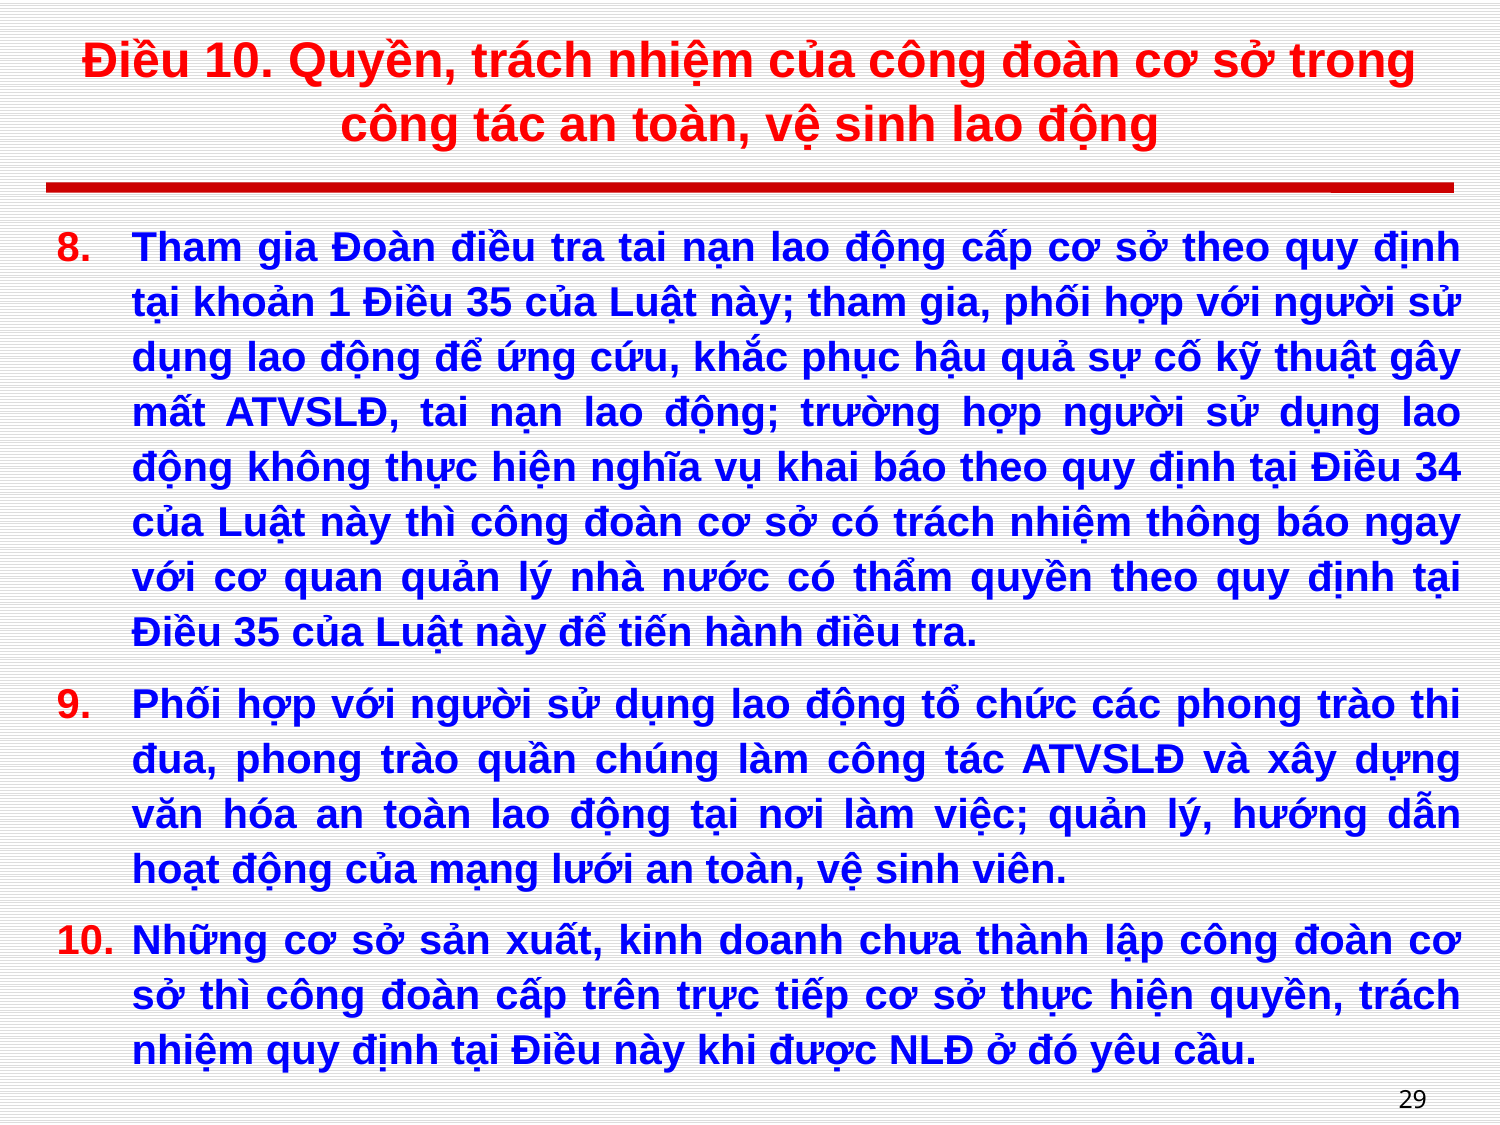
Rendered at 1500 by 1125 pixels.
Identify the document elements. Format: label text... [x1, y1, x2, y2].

text_box Tham gia Đoàn điều tra tai nạn lao động cấp cơ sở theo quy định tại khoản 1 Điều 35 của Luật này; tham gia, phối hợp với người sử dụng lao động để ứng cứu, khắc phục hậu quả sự cố kỹ thuật gây mất ATVSLĐ, tai nạn lao động; trường hợp người sử dụng lao động không thực hiện nghĩa vụ khai báo theo quy định tại Điều 34 của Luật này thì công đoàn cơ sở có trách nhiệm thông báo ngay với cơ quan quản lý nhà nước có thẩm quyền theo quy định tại Điều 35 của Luật này để tiến hành điều tra. Phối hợp với người sử dụng lao động tổ chức các phong trào thi đua, phong trào quần chúng làm công tác ATVSLĐ và xây dựng văn hóa an toàn lao động tại nơi làm việc; quản lý, hướng dẫn hoạt động của mạng lưới an toàn, vệ sinh viên. Những cơ sở sản xuất, kinh doanh chưa thành lập công đoàn cơ sở thì công đoàn cấp trên trực tiếp cơ sở thực hiện quyền, trách nhiệm quy định tại Điều này khi được NLĐ ở đó yêu cầu. [23, 199, 1477, 1088]
title Điều 10. Quyền, trách nhiệm của công đoàn cơ sở trong công tác an toàn, vệ sinh lao động [38, 24, 1463, 150]
